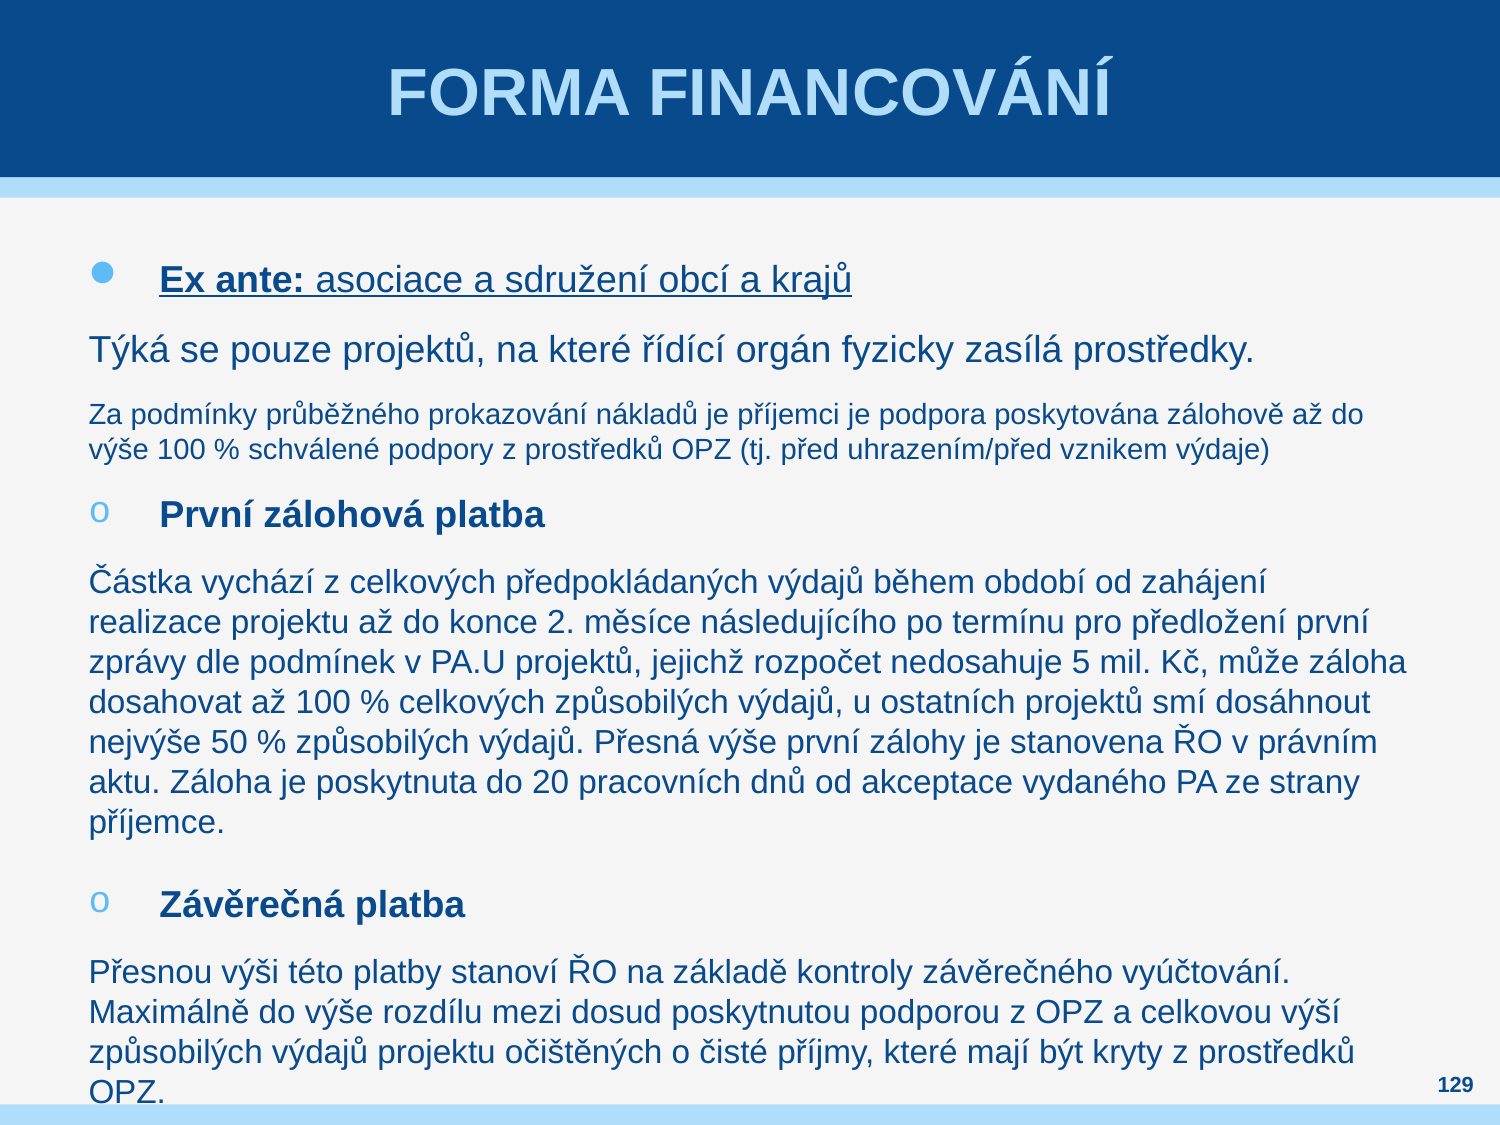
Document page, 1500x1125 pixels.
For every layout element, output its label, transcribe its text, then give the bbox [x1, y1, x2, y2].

slide_number 129 [1417, 1068, 1495, 1099]
title Forma financování [59, 0, 1441, 178]
list Ex ante: asociace a sdružení obcí a krajů Týká se pouze projektů, na které řídící orgán fyzicky zasílá prostředky. Za podmínky průběžného prokazování nákladů je příjemci je podpora poskytována zálohově až do výše 100 % schválené podpory z prostředků OPZ (tj. před uhrazením/před vznikem výdaje) První zálohová platba Částka vychází z celkových předpokládaných výdajů během období od zahájení realizace projektu až do konce 2. měsíce následujícího po termínu pro předložení první zprávy dle podmínek v PA.U projektů, jejichž rozpočet nedosahuje 5 mil. Kč, může záloha dosahovat až 100 % celkových způsobilých výdajů, u ostatních projektů smí dosáhnout nejvýše 50 % způsobilých výdajů. Přesná výše první zálohy je stanovena ŘO v právním aktu. Záloha je poskytnuta do 20 pracovních dnů od akceptace vydaného PA ze strany příjemce. Závěrečná platba Přesnou výši této platby stanoví ŘO na základě kontroly závěrečného vyúčtování. Maximálně do výše rozdílu mezi dosud poskytnutou podporou z OPZ a celkovou výší způsobilých výdajů projektu očištěných o čisté příjmy, které mají být kryty z prostředků OPZ. [88, 255, 1412, 1085]
